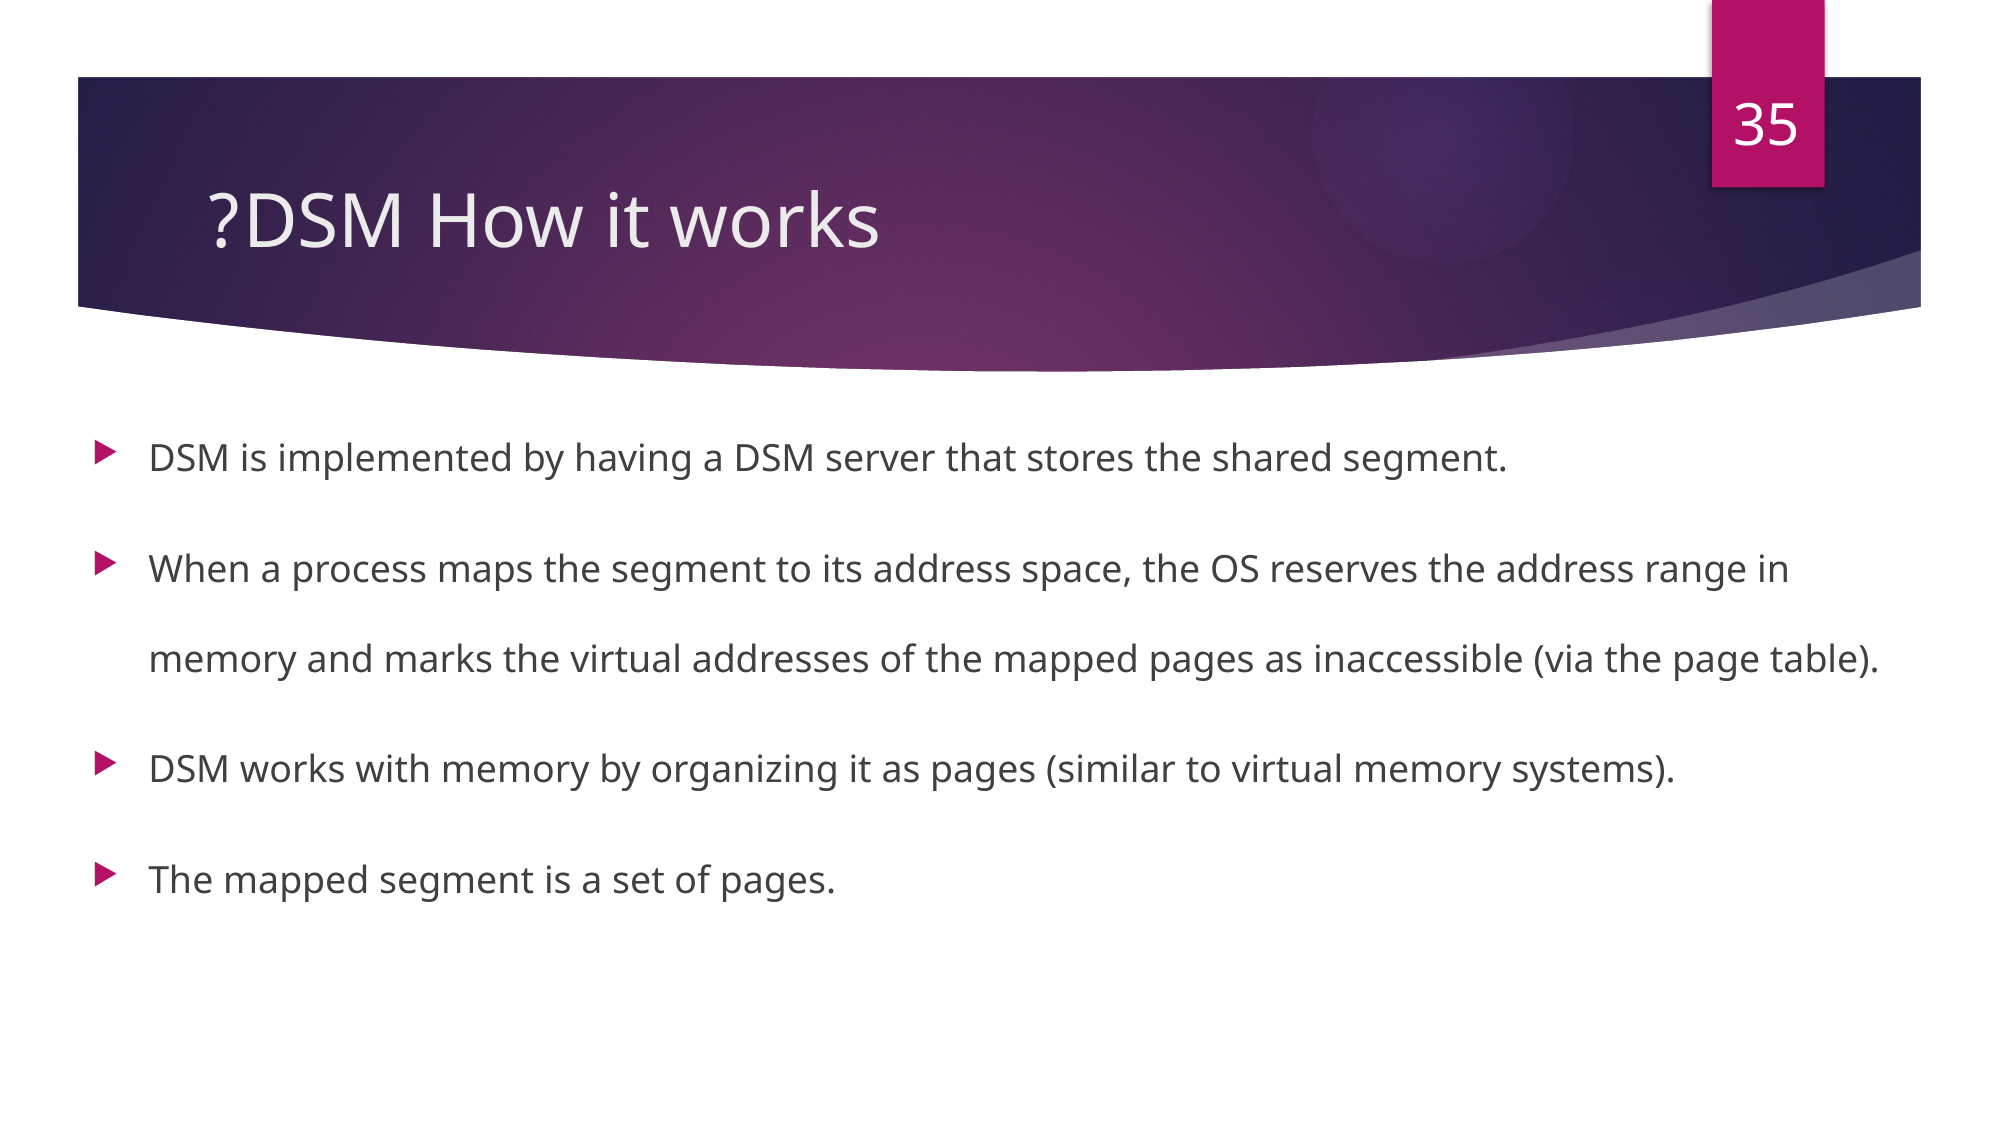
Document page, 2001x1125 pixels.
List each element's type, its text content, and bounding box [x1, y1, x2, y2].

slide_number 35 [1698, 48, 1836, 175]
list DSM is implemented by having a DSM server that stores the shared segment. When a process maps the segment to its address space, the OS reserves the address range in memory and marks the virtual addresses of the mapped pages as inaccessible (via the page table). DSM works with memory by organizing it as pages (similar to virtual memory systems). The mapped segment is a set of pages. [77, 381, 1917, 1086]
title DSM How it works? [189, 159, 1627, 276]
